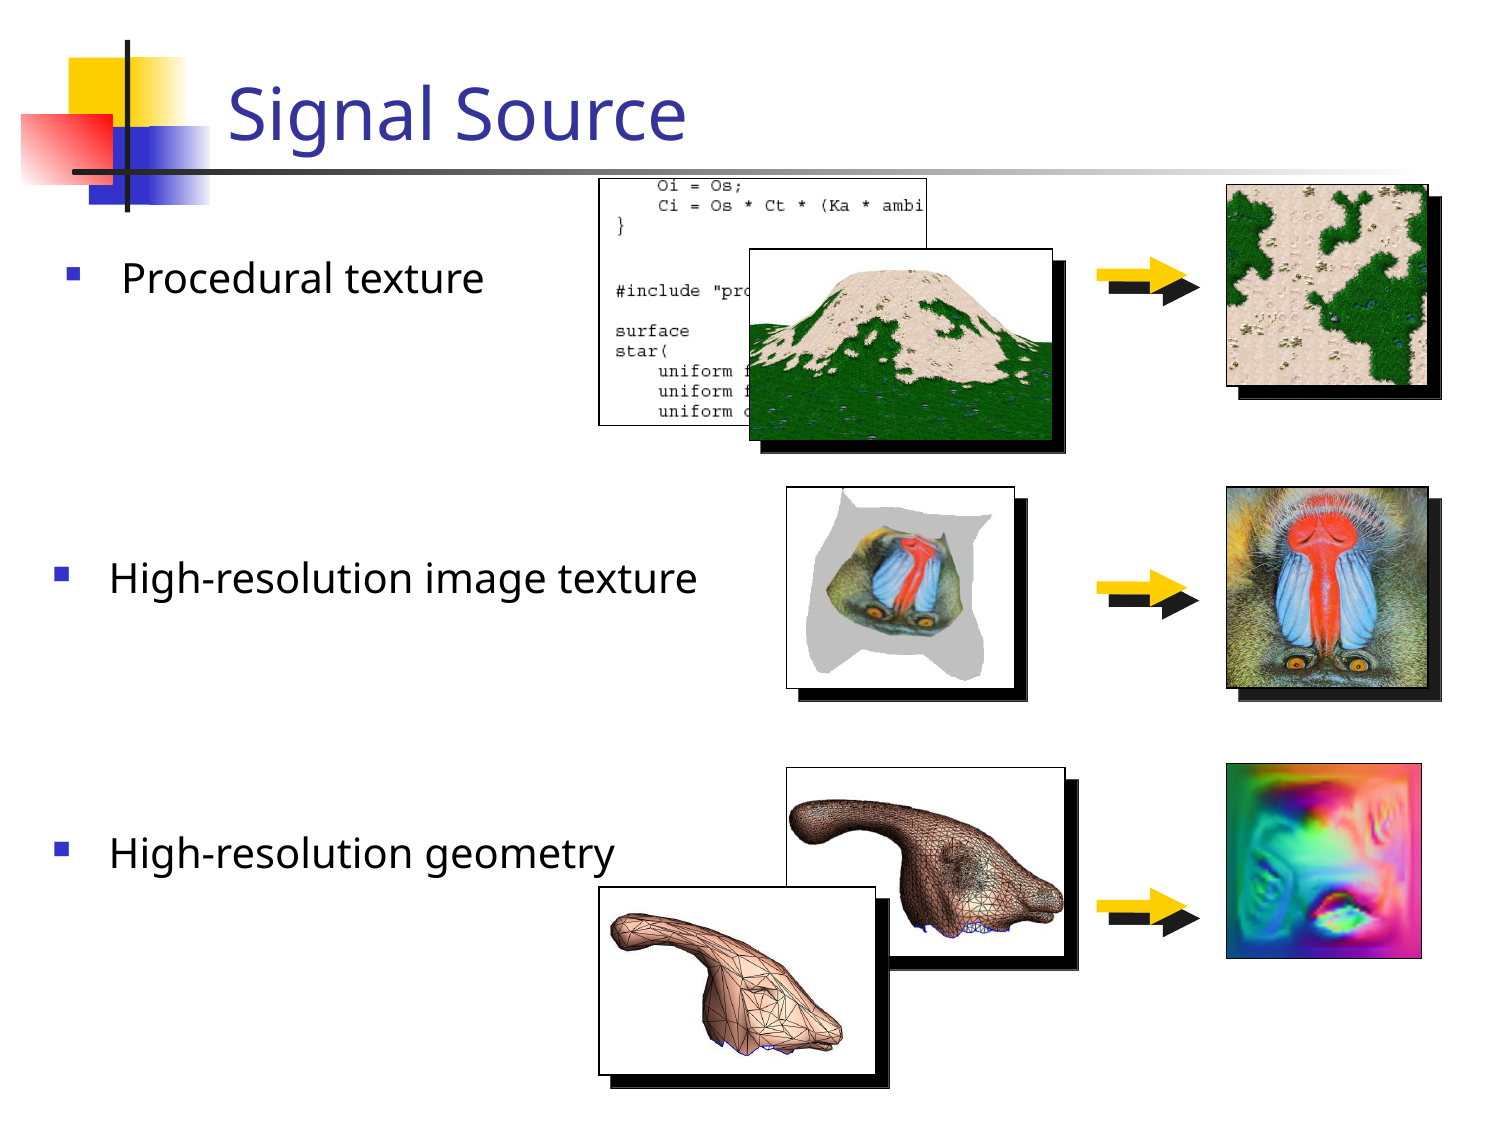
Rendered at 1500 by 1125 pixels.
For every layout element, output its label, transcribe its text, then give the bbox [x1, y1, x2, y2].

picture [1226, 487, 1428, 688]
title Signal Source [212, 62, 1288, 163]
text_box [599, 178, 926, 426]
picture [599, 768, 1065, 1075]
text_box [1096, 268, 1188, 282]
text_box [1096, 900, 1188, 913]
text_box High-resolution geometry [37, 824, 675, 963]
picture [749, 249, 1052, 441]
text_box Procedural texture [50, 249, 594, 400]
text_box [1226, 764, 1421, 958]
text_box [1096, 581, 1188, 594]
picture [1226, 185, 1428, 386]
picture [787, 487, 1014, 688]
text_box High-resolution image texture [37, 549, 750, 625]
